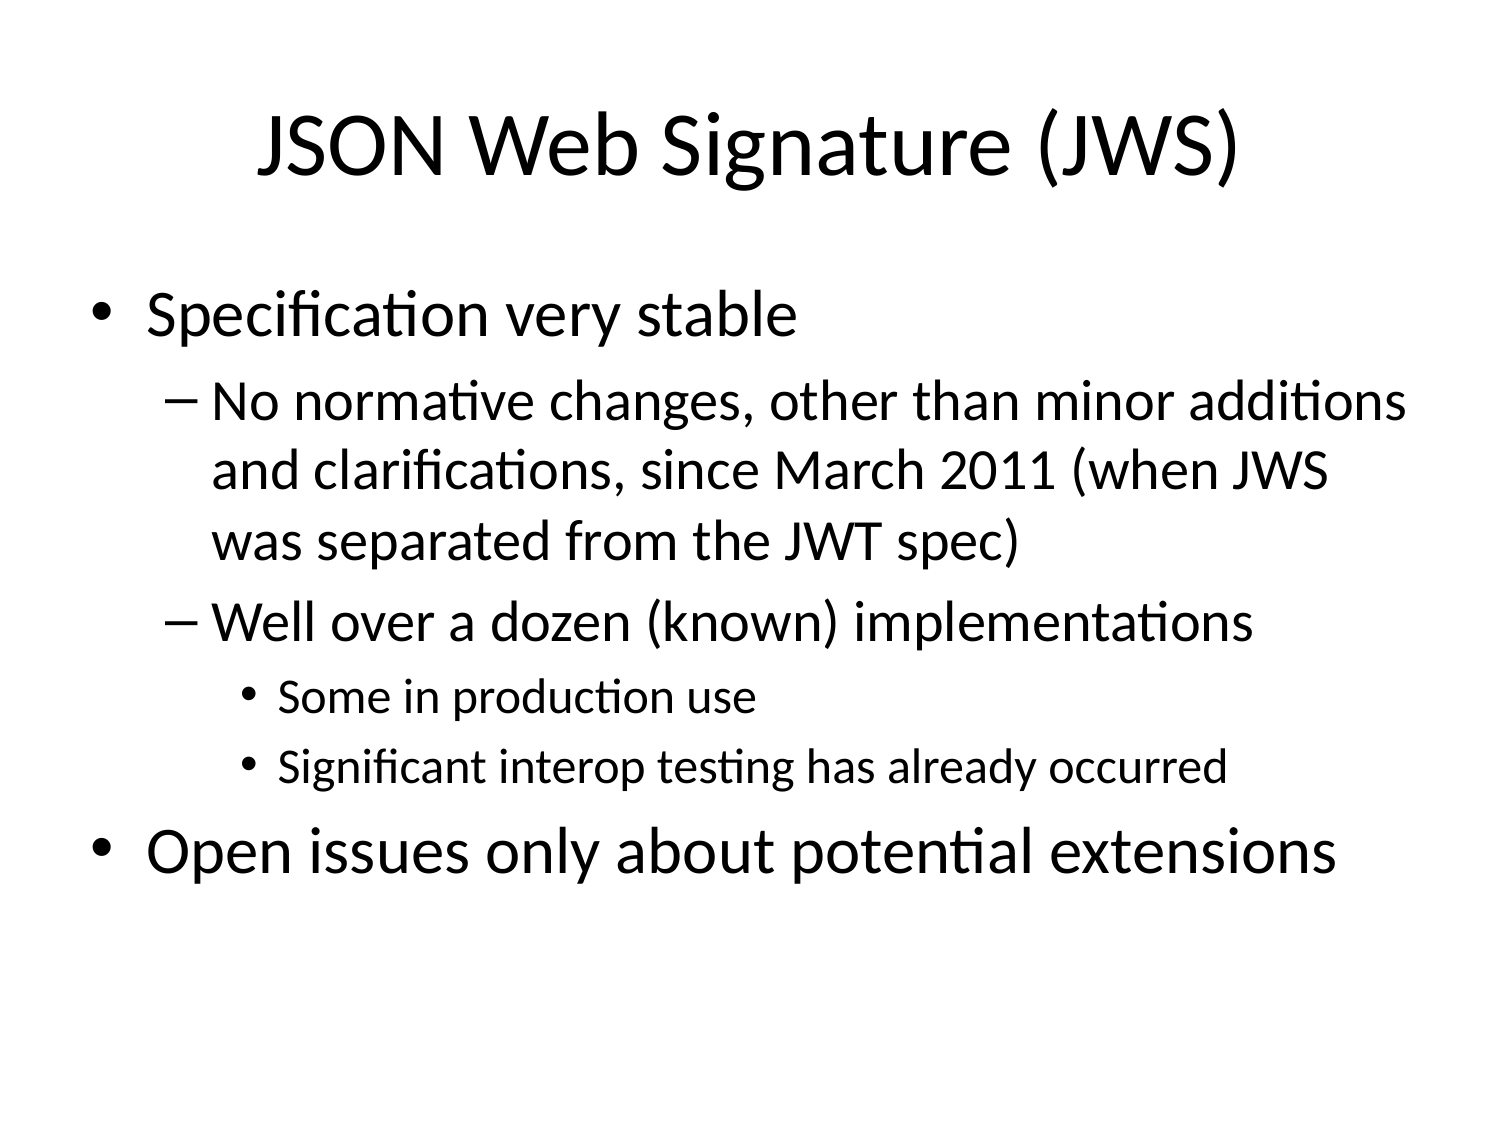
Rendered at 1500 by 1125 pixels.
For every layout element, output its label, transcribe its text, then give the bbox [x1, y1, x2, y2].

title JSON Web Signature (JWS) [75, 45, 1425, 233]
list Specification very stable No normative changes, other than minor additions and clarifications, since March 2011 (when JWS was separated from the JWT spec) Well over a dozen (known) implementations Some in production use Significant interop testing has already occurred Open issues only about potential extensions [75, 262, 1425, 1005]
